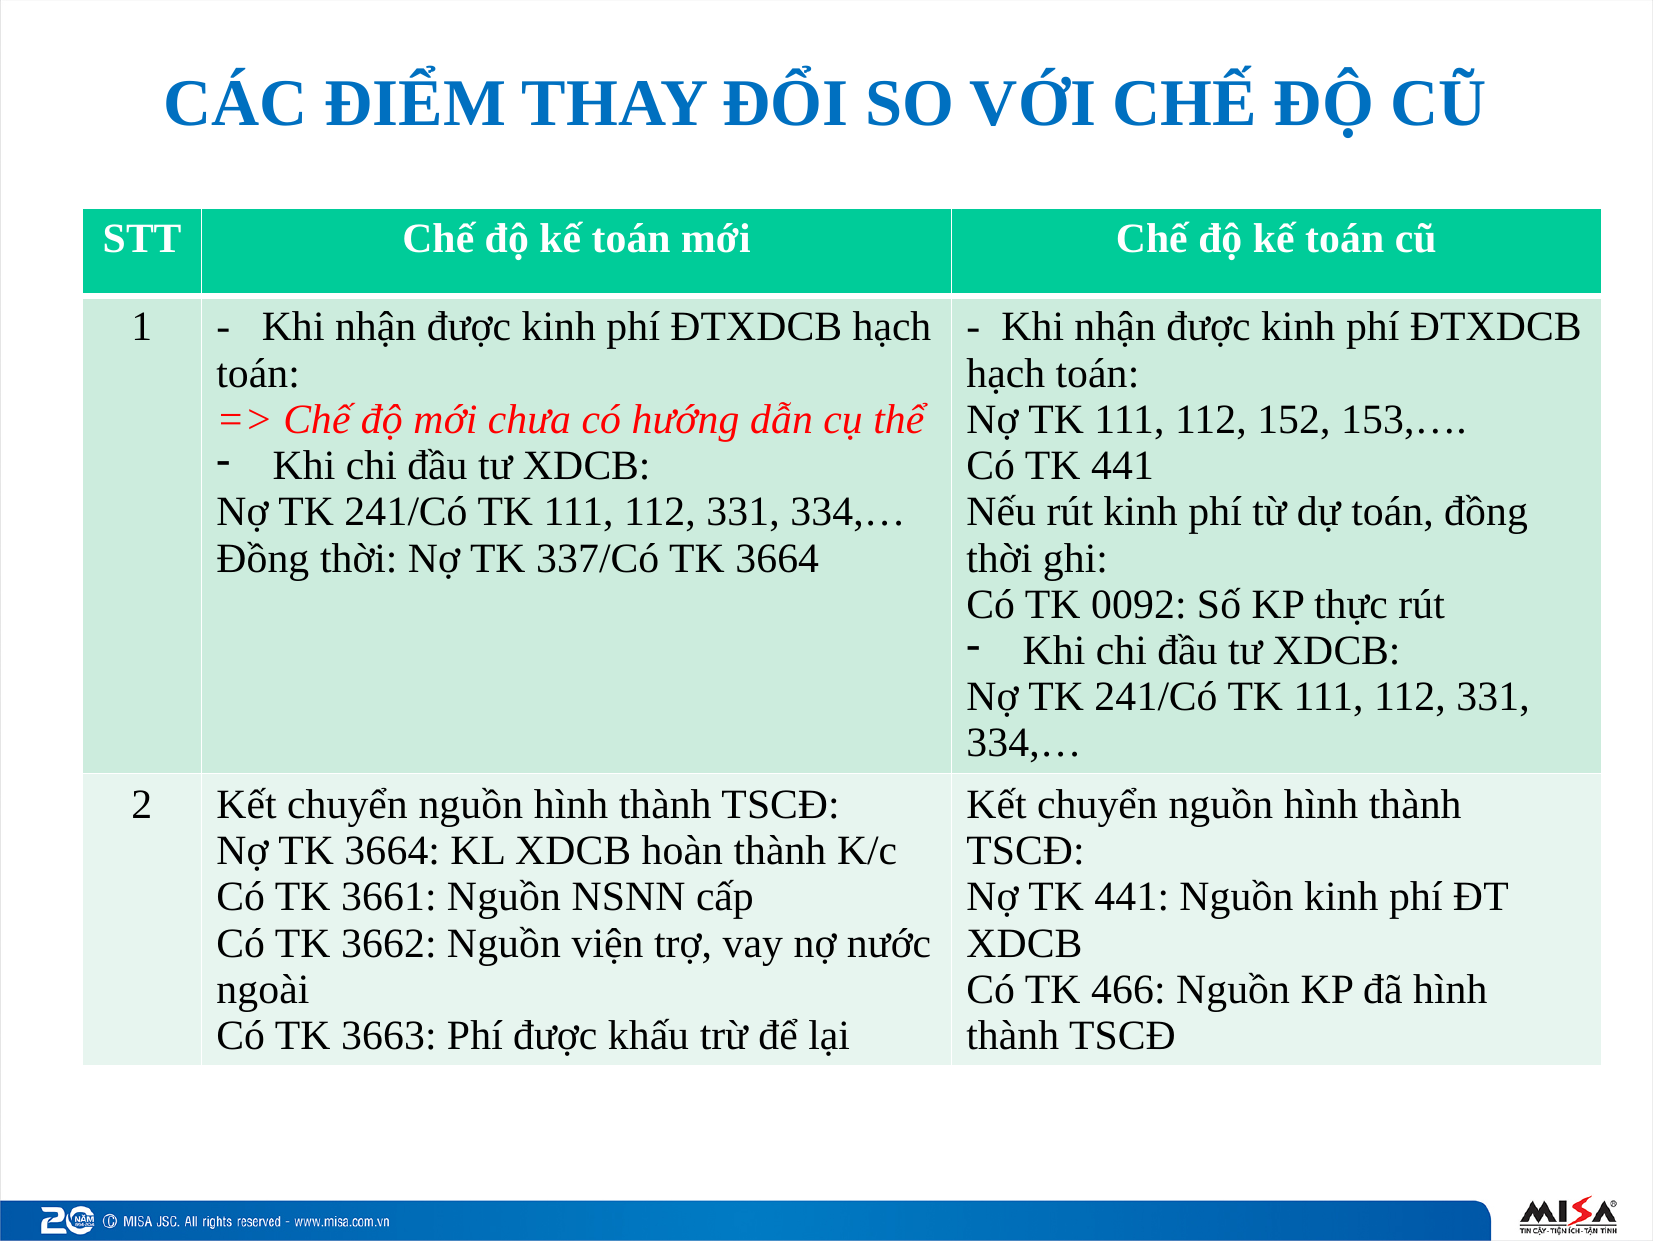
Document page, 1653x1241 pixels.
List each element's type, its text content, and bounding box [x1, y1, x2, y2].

title CÁC ĐIỂM THAY ĐỔI SO VỚI CHẾ ĐỘ CŨ [82, 49, 1570, 158]
table_cell - Khi nhận được kinh phí ĐTXDCB hạch toán: Nợ TK 111, 112, 152, 153,…. Có TK 441 Nếu rút kinh phí từ dự toán, đồng thời ghi: Có TK 0092: Số KP thực rút Khi chi đầu tư XDCB: Nợ TK 241/Có TK 111, 112, 331, 334,… [952, 299, 1601, 773]
table_cell Kết chuyển nguồn hình thành TSCĐ: Nợ TK 441: Nguồn kinh phí ĐT XDCB Có TK 466: Nguồn KP đã hình thành TSCĐ [952, 774, 1601, 1065]
table_header Chế độ kế toán cũ [952, 209, 1601, 293]
picture [0, 0, 1653, 1241]
table_cell 1 [83, 299, 201, 773]
table_cell Kết chuyển nguồn hình thành TSCĐ: Nợ TK 3664: KL XDCB hoàn thành K/c Có TK 3661: Nguồn NSNN cấp Có TK 3662: Nguồn viện trợ, vay nợ nước ngoài Có TK 3663: Phí được khấu trừ để lại [202, 774, 951, 1065]
table_header STT [83, 209, 201, 293]
table_cell 2 [83, 774, 201, 1065]
table_cell - Khi nhận được kinh phí ĐTXDCB hạch toán: => Chế độ mới chưa có hướng dẫn cụ thể Khi chi đầu tư XDCB: Nợ TK 241/Có TK 111, 112, 331, 334,… Đồng thời: Nợ TK 337/Có TK 3664 [202, 299, 951, 773]
table_header Chế độ kế toán mới [202, 209, 951, 293]
